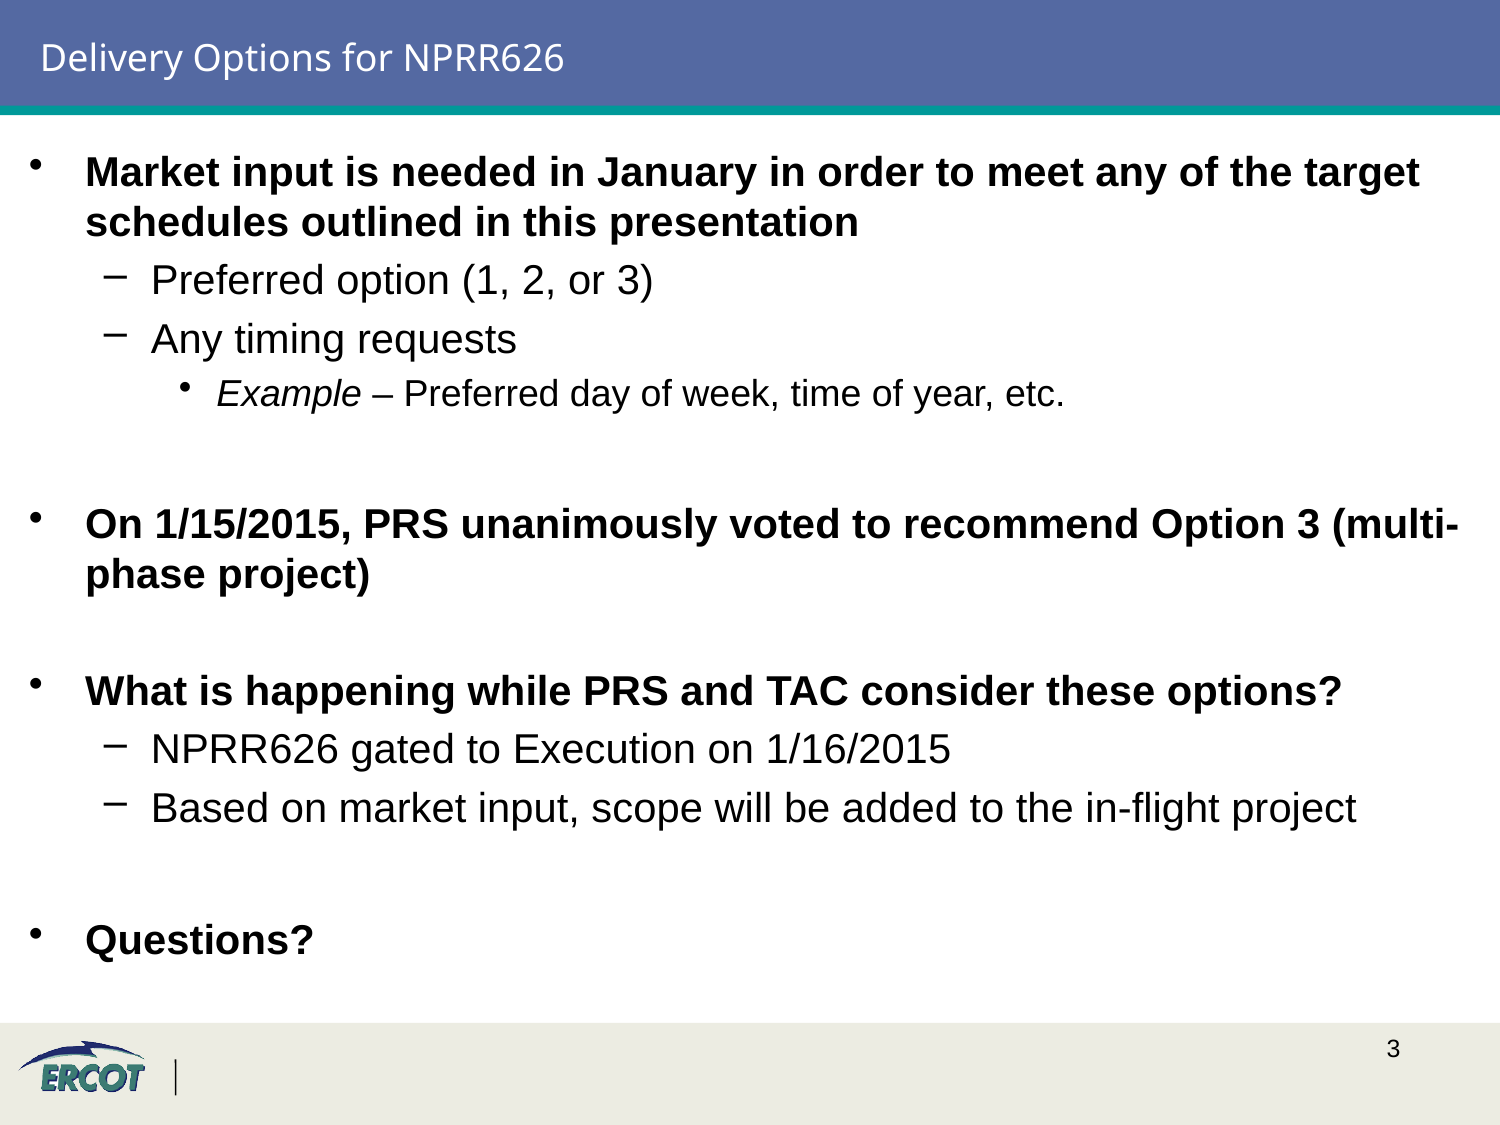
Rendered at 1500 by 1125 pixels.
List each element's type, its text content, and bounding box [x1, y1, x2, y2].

picture [10, 1031, 151, 1111]
title Delivery Options for NPRR626 [24, 0, 1175, 113]
list Market input is needed in January in order to meet any of the target schedules outlined in this presentation Preferred option (1, 2, or 3) Any timing requests Example – Preferred day of week, time of year, etc. On 1/15/2015, PRS unanimously voted to recommend Option 3 (multi-phase project) What is happening while PRS and TAC consider these options? NPRR626 gated to Execution on 1/16/2015 Based on market input, scope will be added to the in-flight project Questions? [13, 137, 1489, 1031]
